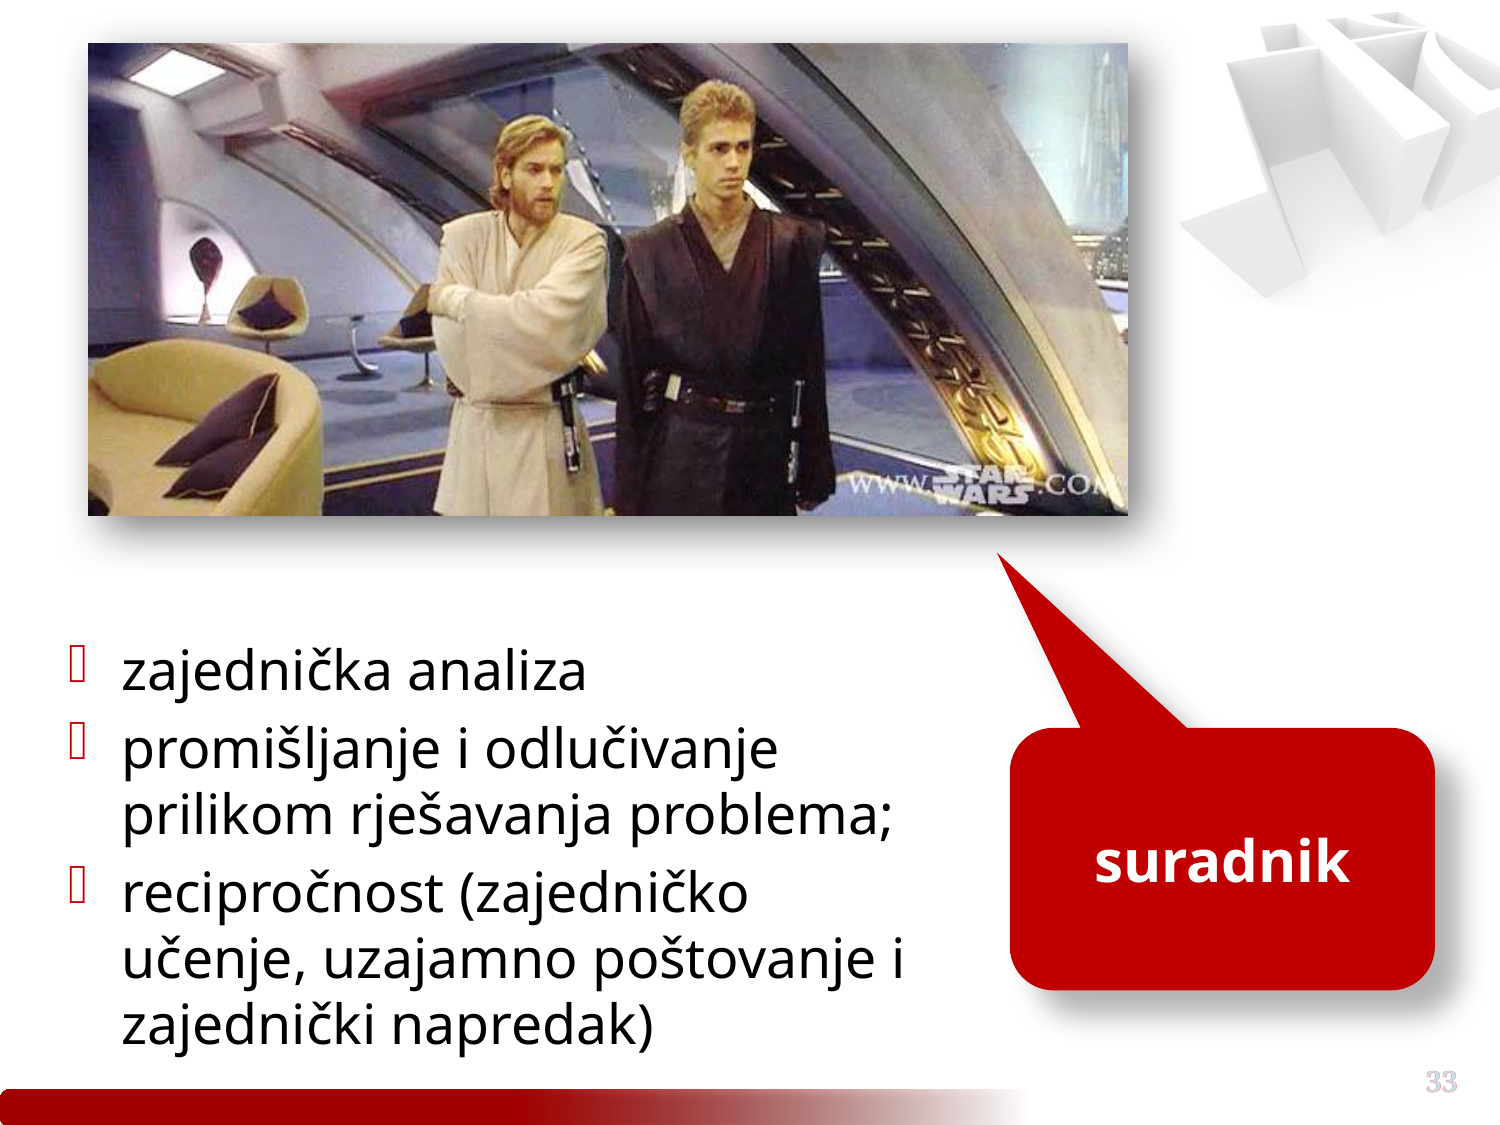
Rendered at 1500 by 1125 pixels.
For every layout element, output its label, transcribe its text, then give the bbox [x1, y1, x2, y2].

picture [1171, 0, 1500, 307]
text_box suradnik [994, 550, 1437, 993]
list zajednička analiza promišljanje i odlučivanje prilikom rješavanja problema; recipročnost (zajedničko učenje, uzajamno poštovanje i zajednički napredak) [53, 550, 939, 1071]
slide_number 33 [1382, 1053, 1474, 1114]
picture [88, 43, 1129, 516]
